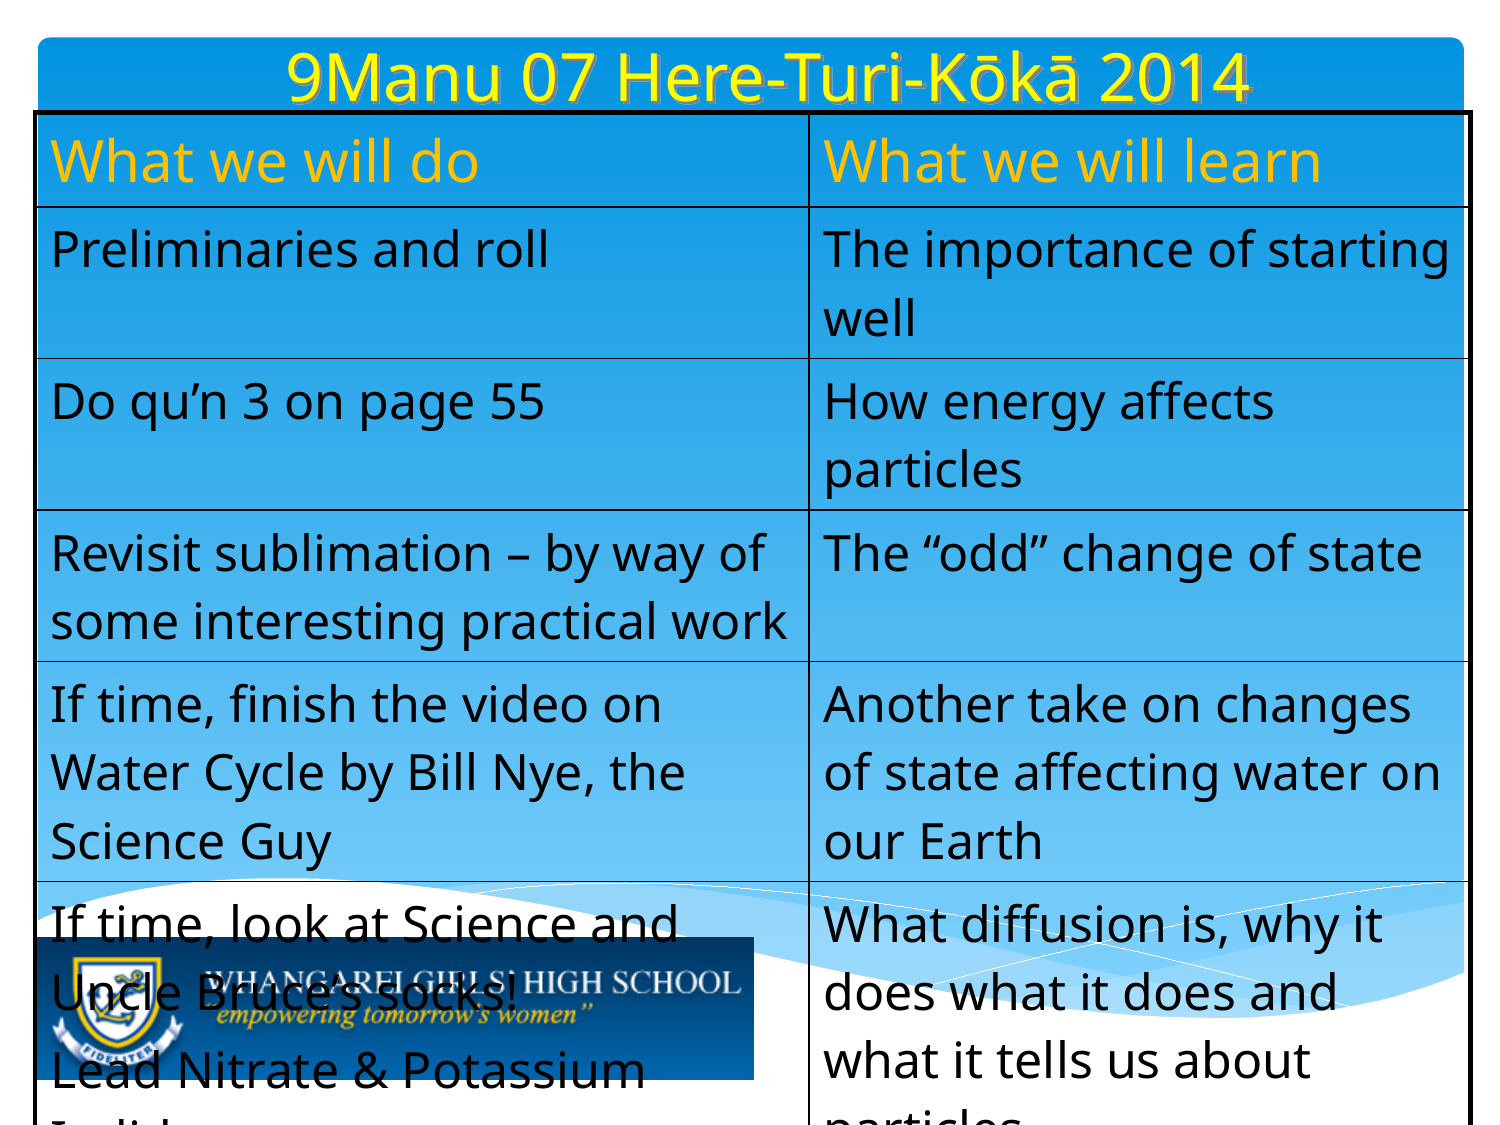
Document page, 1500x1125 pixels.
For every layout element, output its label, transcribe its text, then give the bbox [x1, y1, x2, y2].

table_cell Another take on changes of state affecting water on our Earth [810, 662, 1468, 881]
table_cell If time, finish the video on Water Cycle by Bill Nye, the Science Guy [37, 662, 808, 881]
table_cell Preliminaries and roll [37, 208, 808, 358]
table_cell How energy affects particles [810, 359, 1468, 509]
table_cell If time, look at Science and Uncle Bruce’s socks! Lead Nitrate & Potassium Iodide [37, 882, 808, 1125]
table_cell The importance of starting well [810, 208, 1468, 358]
table_cell Revisit sublimation – by way of some interesting practical work [37, 511, 808, 661]
table_cell What diffusion is, why it does what it does and what it tells us about particles, Diffusion in both gases and liquids [810, 882, 1468, 1125]
table_cell The “odd” change of state [810, 511, 1468, 661]
table_header What we will do [37, 115, 808, 206]
table_header What we will learn [810, 115, 1468, 206]
table_cell Do qu’n 3 on page 55 [37, 359, 808, 509]
text_box 9Manu 07 Here-Turi-Kōkā 2014 [162, 24, 1375, 110]
picture [37, 937, 754, 1080]
